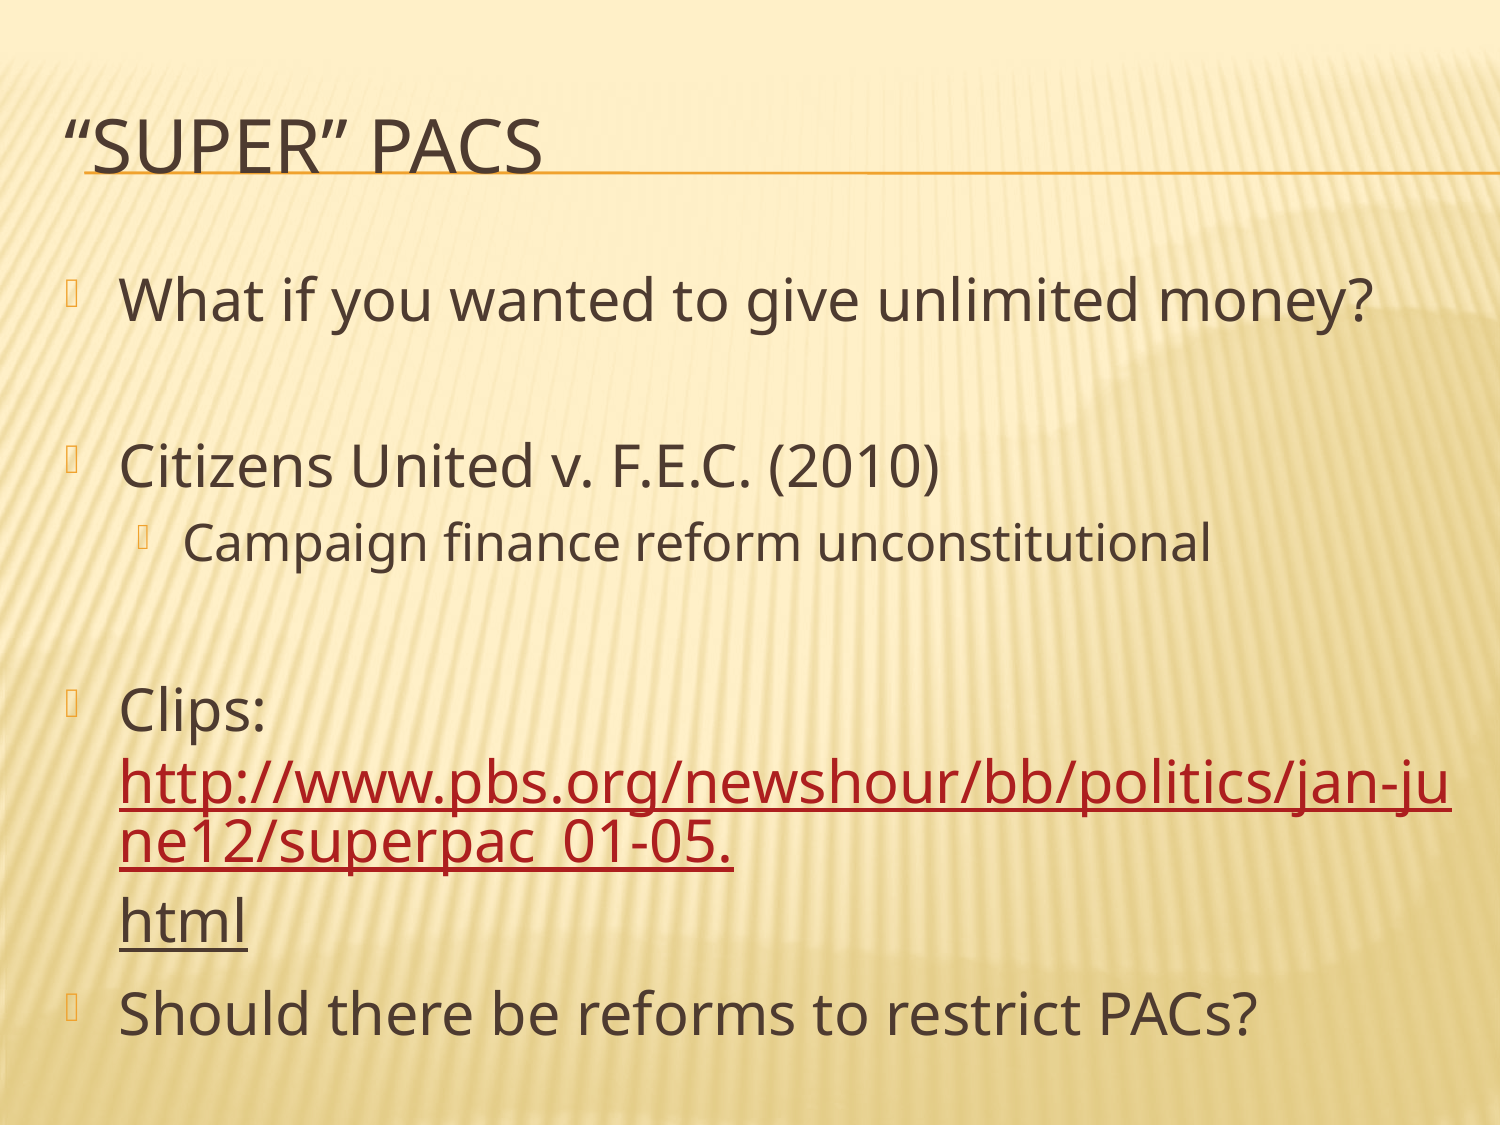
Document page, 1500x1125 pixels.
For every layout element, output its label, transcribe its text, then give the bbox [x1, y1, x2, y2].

list What if you wanted to give unlimited money? Citizens United v. F.E.C. (2010) Campaign finance reform unconstitutional Clips: http://www.pbs.org/newshour/bb/politics/jan-june12/superpac_01-05.html Should there be reforms to restrict PACs? [50, 254, 1475, 998]
title “Super” pacs [50, 75, 1475, 213]
